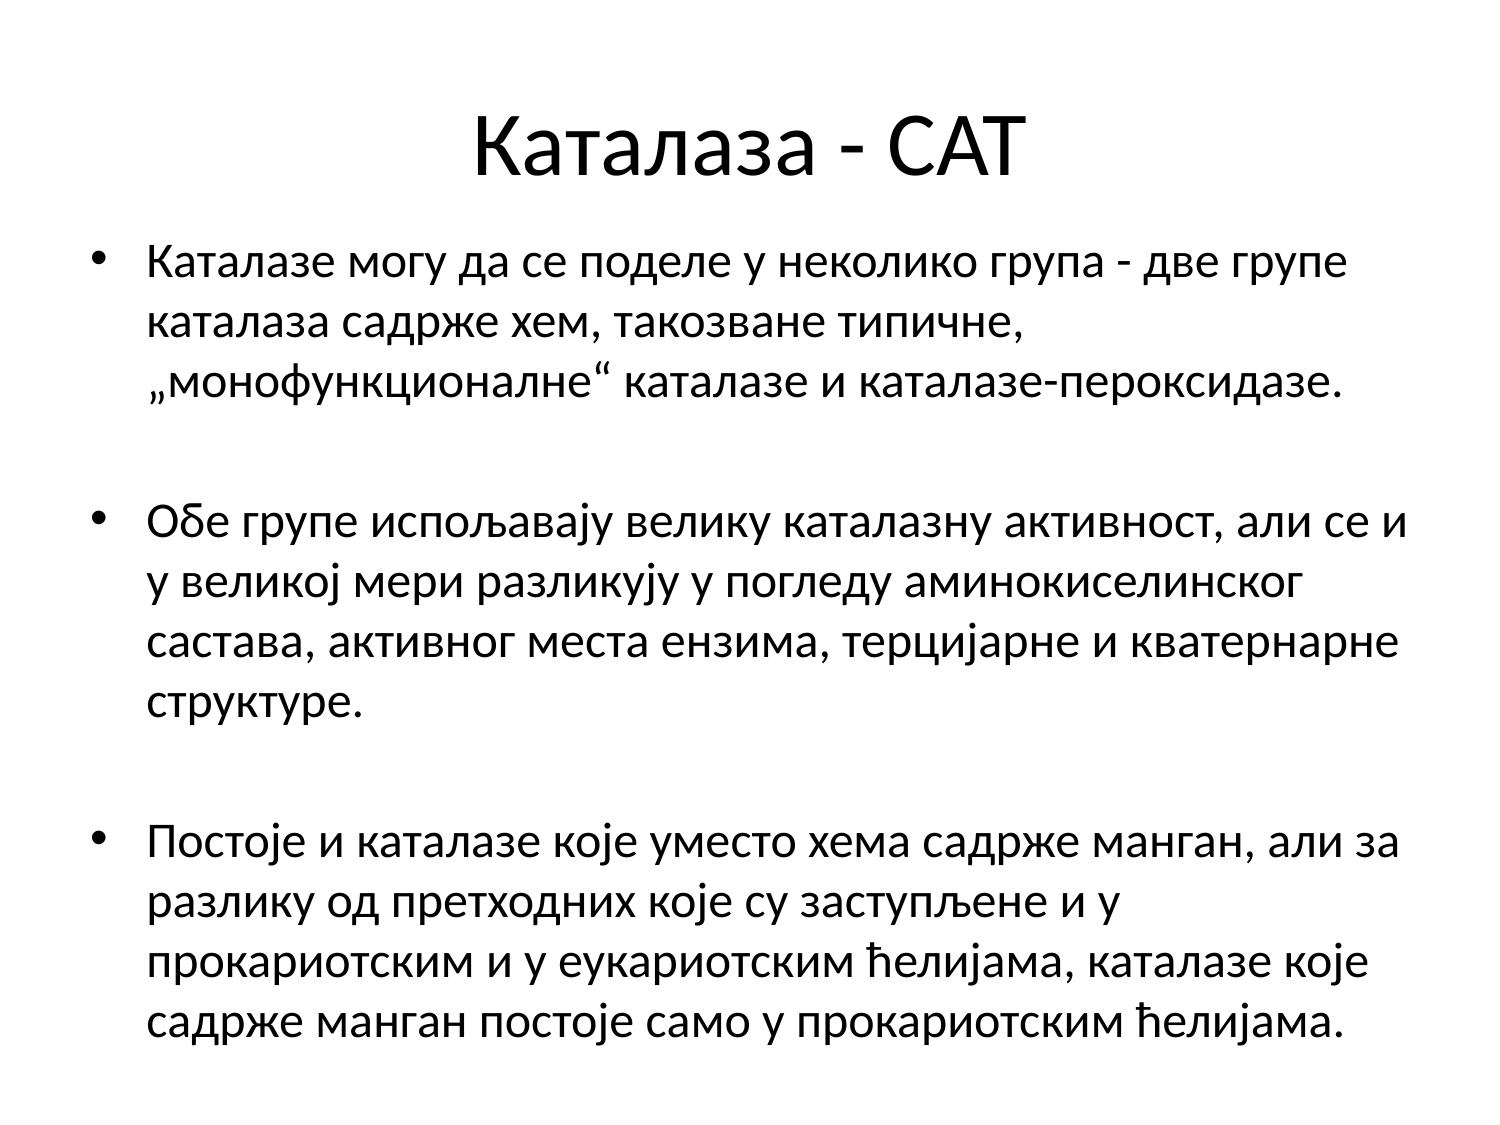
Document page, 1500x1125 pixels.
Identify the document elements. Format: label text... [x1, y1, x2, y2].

list Каталазе могу да се поделе у неколико група - две групе каталаза садрже хем, такозване типичне, „монофункционалне“ каталазе и каталазе-пероксидазе. Обе групе испољавају велику каталазну активност, али се и у великој мери разликују у погледу аминокиселинског састава, активног места ензима, терцијарне и кватернарне структуре. Постоје и каталазе које уместо хема садрже манган, али за разлику од претходних које су заступљене и у прокариотским и у еукариотским ћелијама, каталазе које садрже манган постоје само у прокариотским ћелијама. [75, 233, 1425, 1094]
title Каталаза - CAT [75, 45, 1425, 233]
